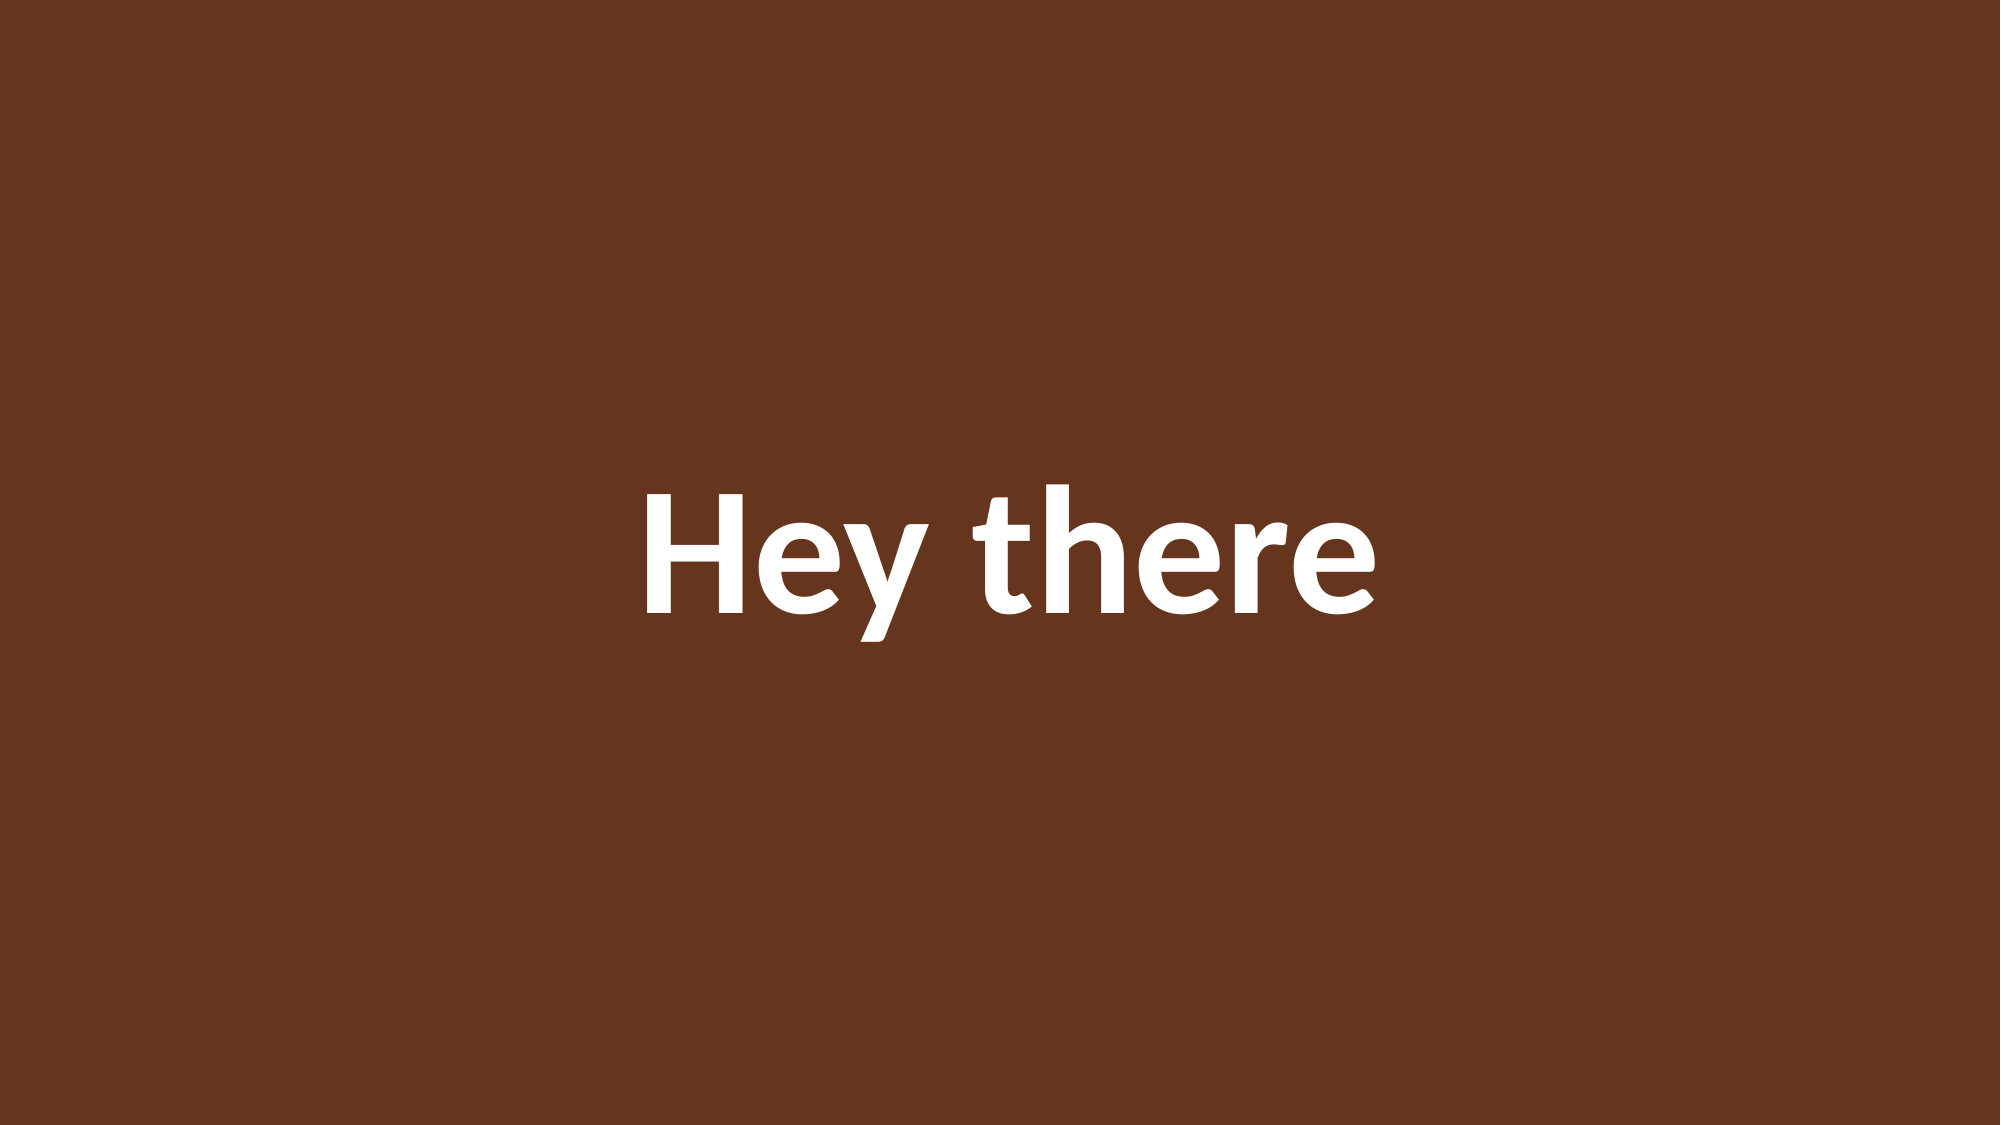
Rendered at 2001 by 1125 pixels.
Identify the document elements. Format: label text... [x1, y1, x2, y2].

title Hey there [259, 269, 1760, 662]
